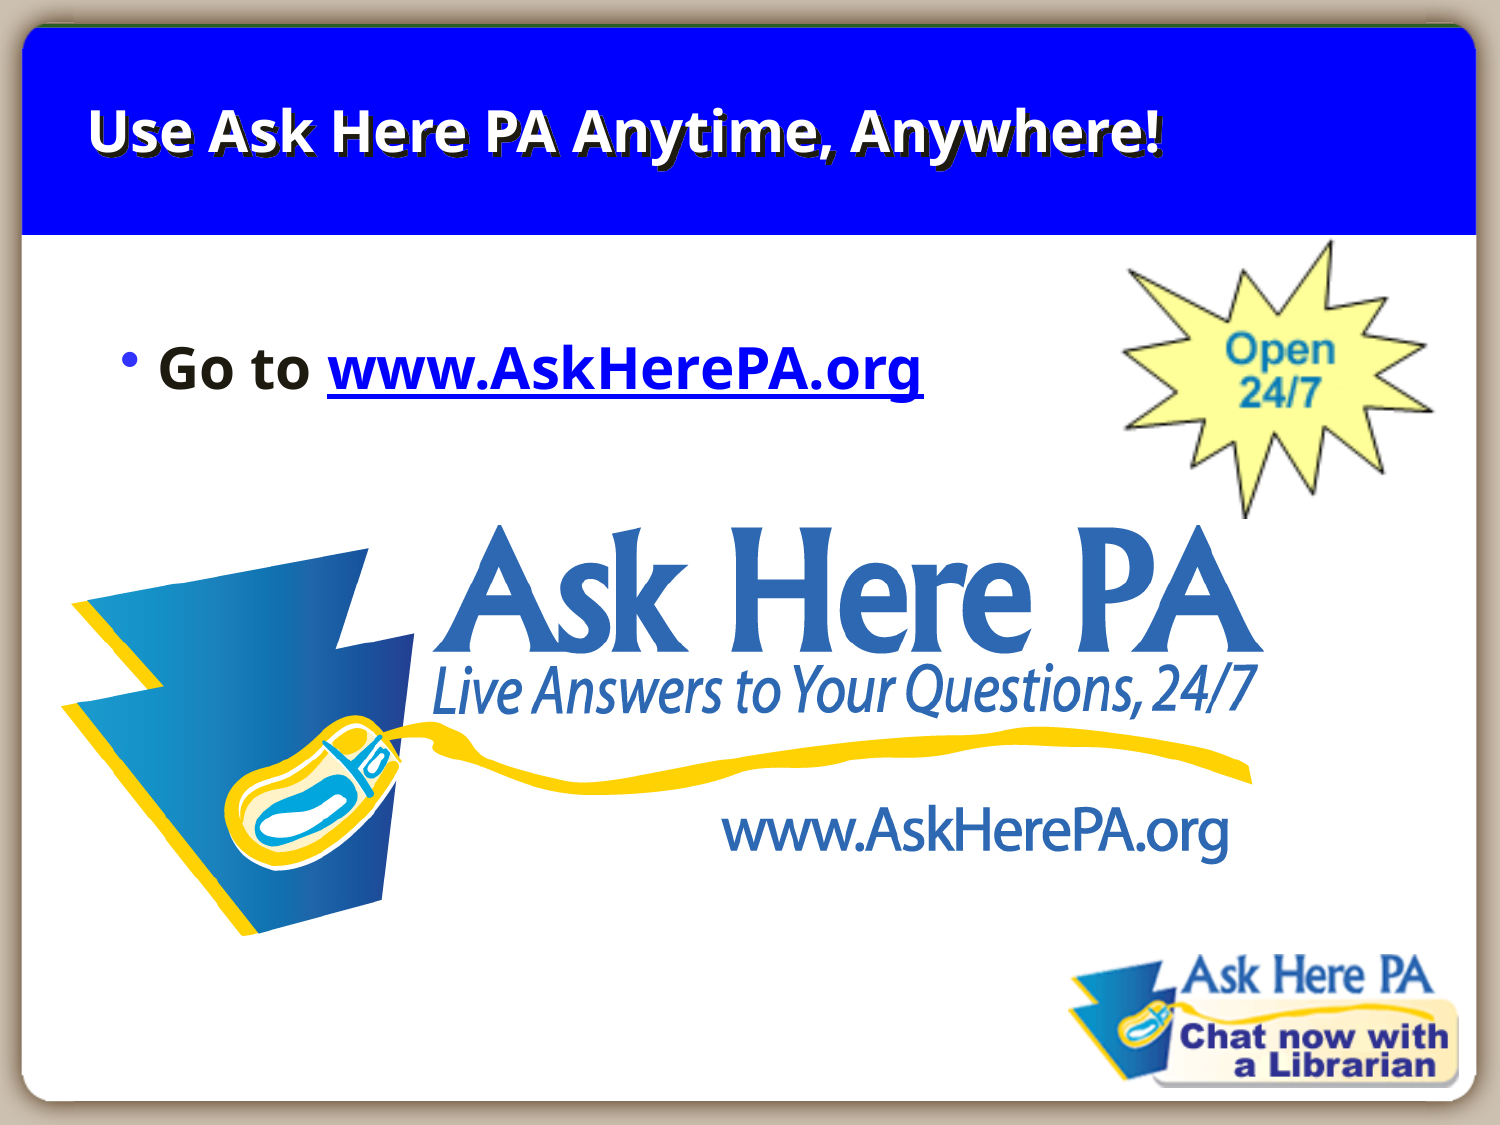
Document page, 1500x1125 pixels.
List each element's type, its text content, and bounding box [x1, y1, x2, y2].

picture [0, 0, 1500, 1125]
title Use Ask Here PA Anytime, Anywhere! [71, 23, 1232, 236]
list Go to www.AskHerePA.org [117, 527, 1382, 1008]
list Go to www.AskHerePA.org [117, 317, 1115, 523]
